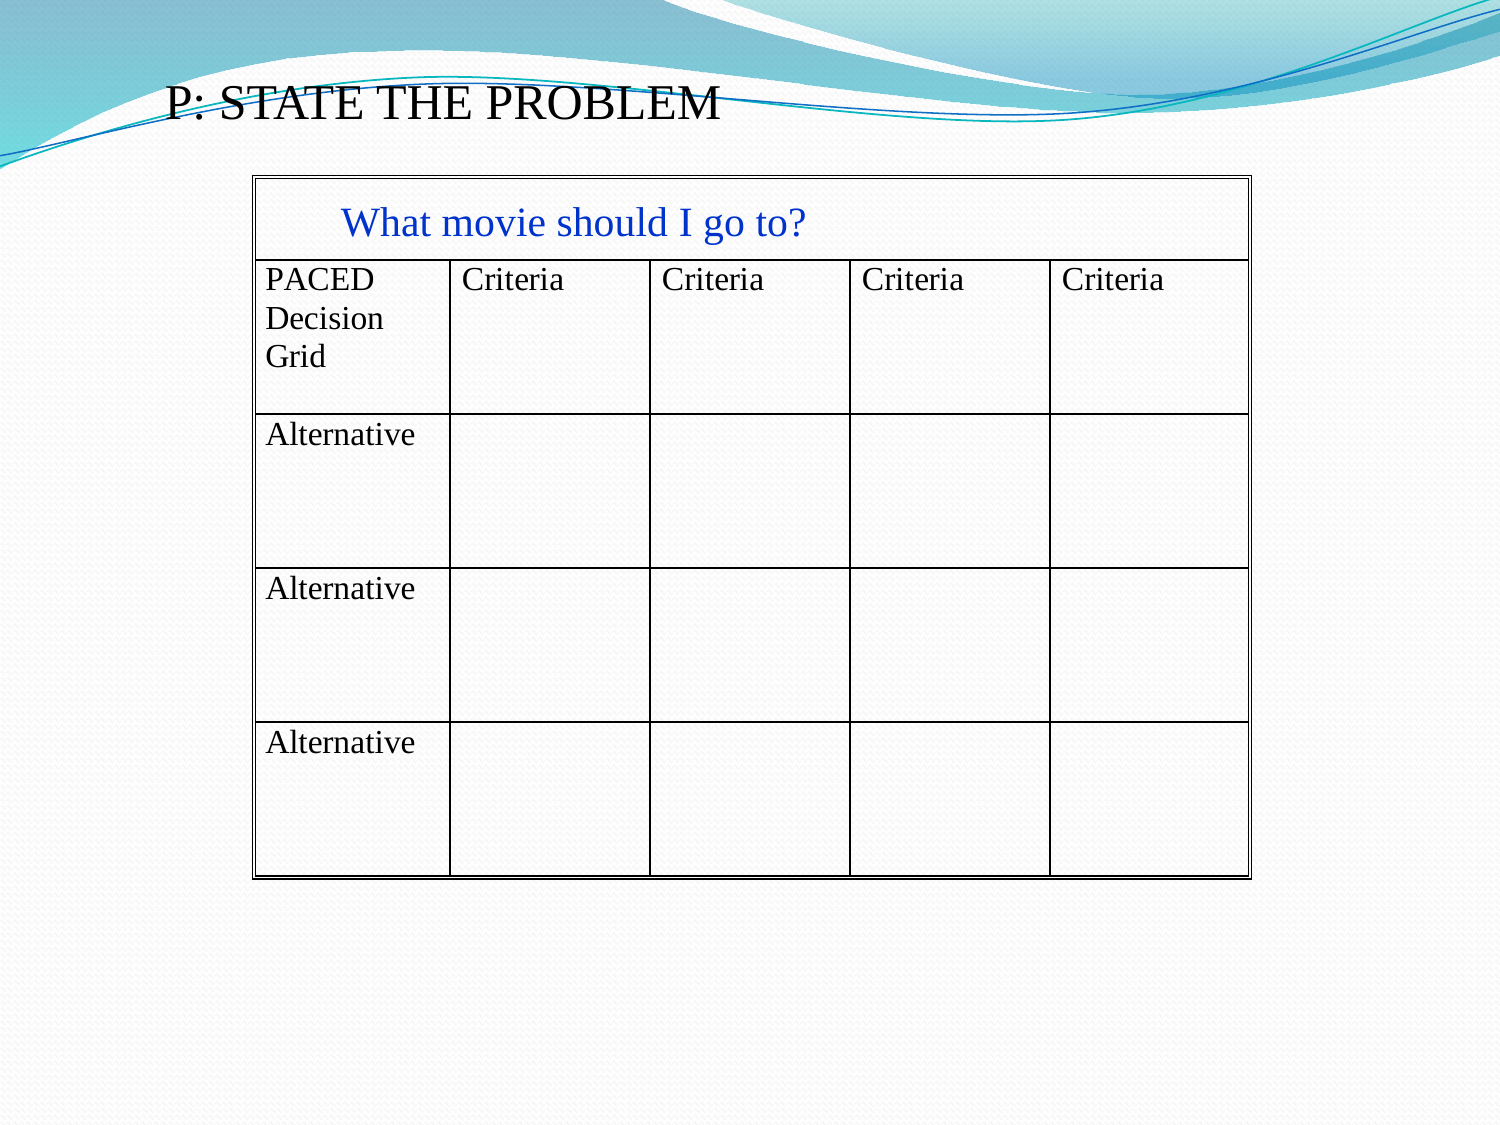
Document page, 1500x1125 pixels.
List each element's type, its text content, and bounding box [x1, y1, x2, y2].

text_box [236, 174, 1263, 980]
text_box P: STATE THE PROBLEM [149, 62, 888, 138]
